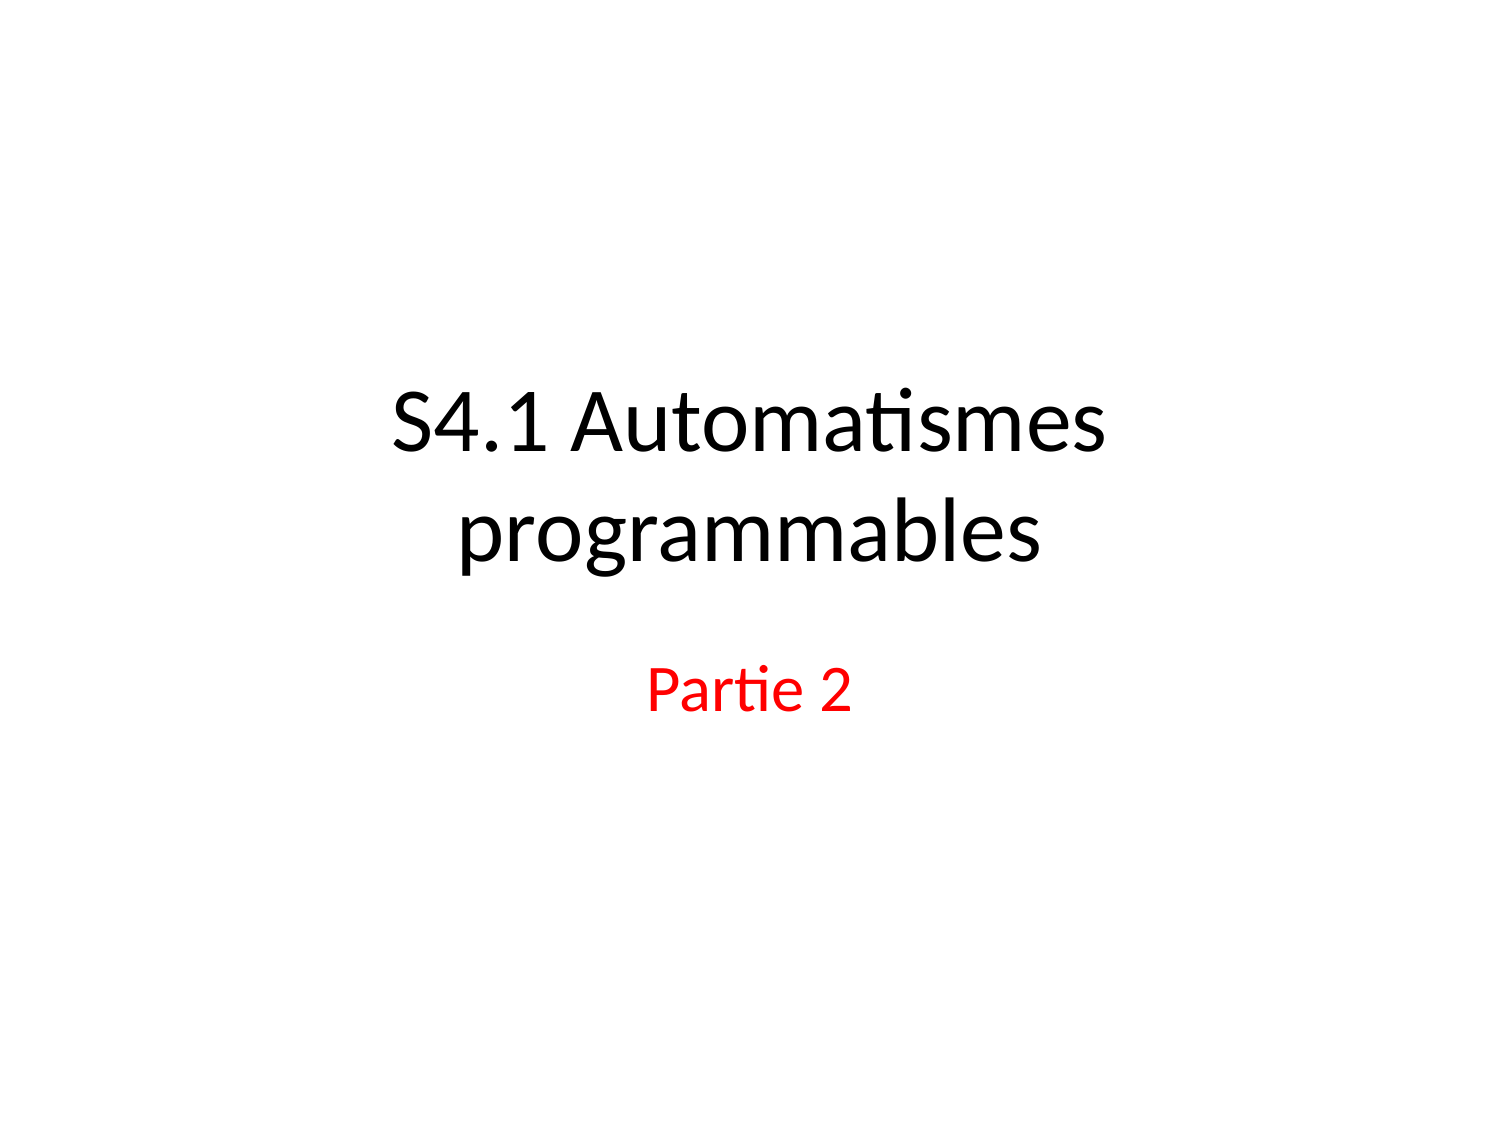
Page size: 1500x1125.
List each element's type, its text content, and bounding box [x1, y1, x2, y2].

title S4.1 Automatismes programmables [112, 349, 1388, 591]
subtitle Partie 2 [225, 637, 1275, 925]
